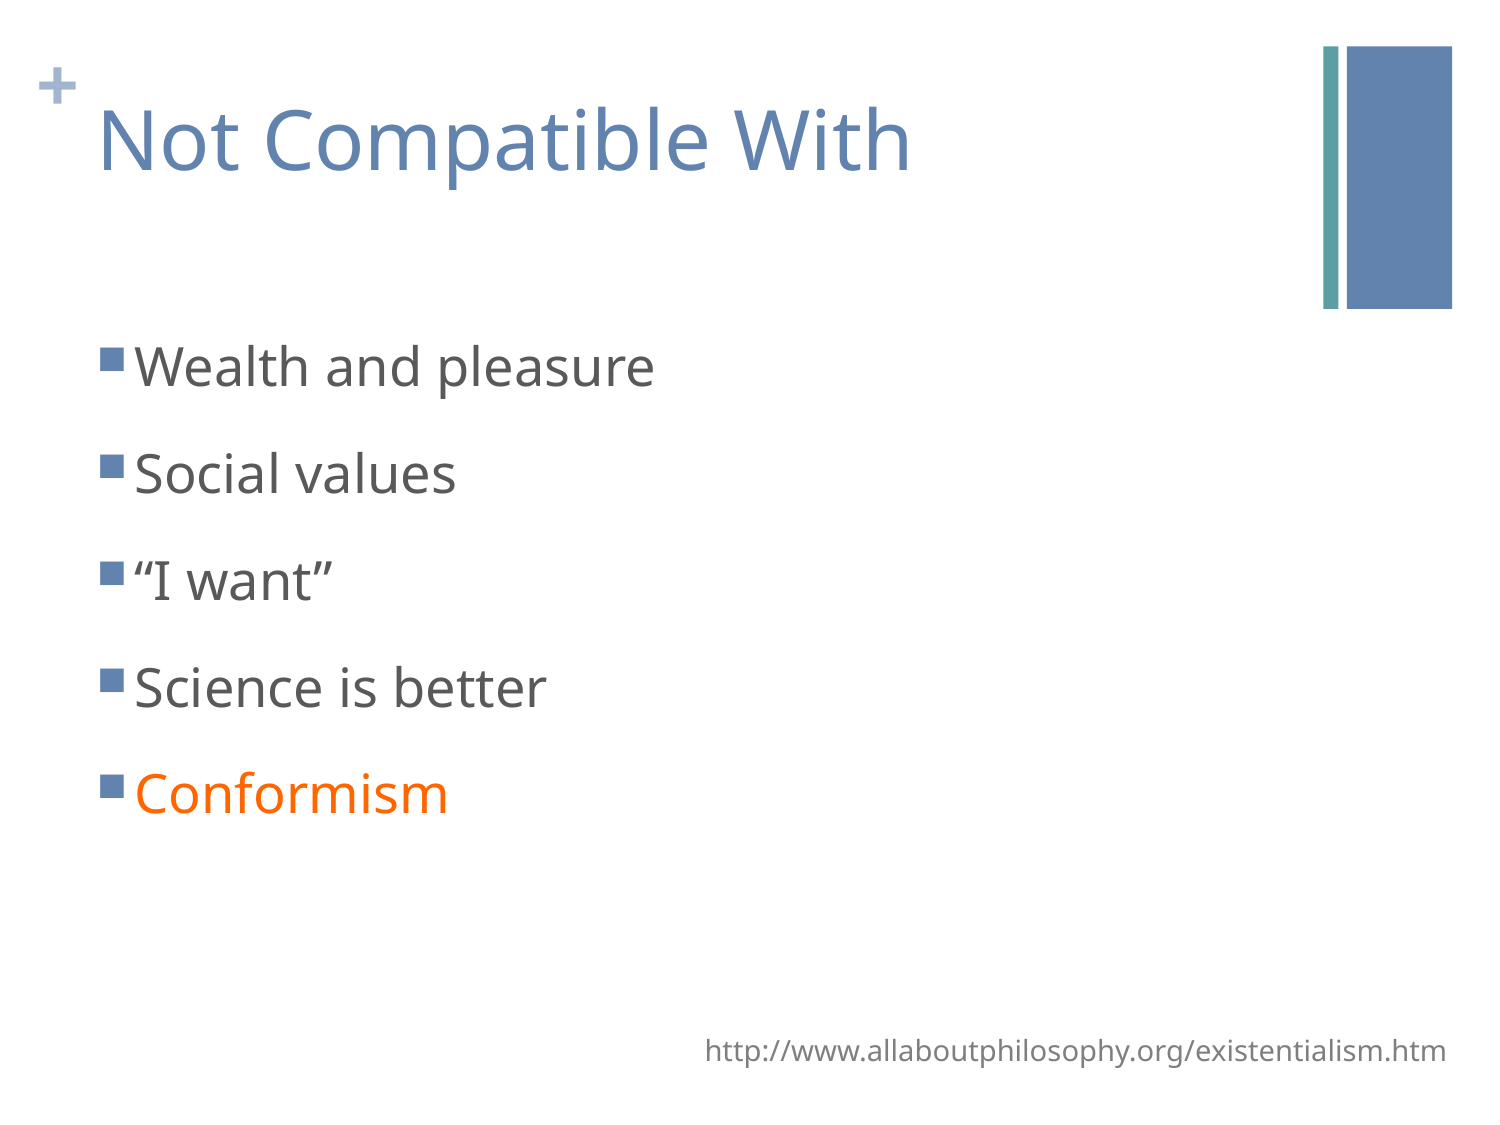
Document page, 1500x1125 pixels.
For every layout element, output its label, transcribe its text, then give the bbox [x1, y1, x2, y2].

text_box http://www.allaboutphilosophy.org/existentialism.htm [450, 1024, 1463, 1120]
title Not Compatible With [81, 79, 1322, 263]
list Wealth and pleasure Social values “I want” Science is better Conformism [81, 324, 1322, 1005]
